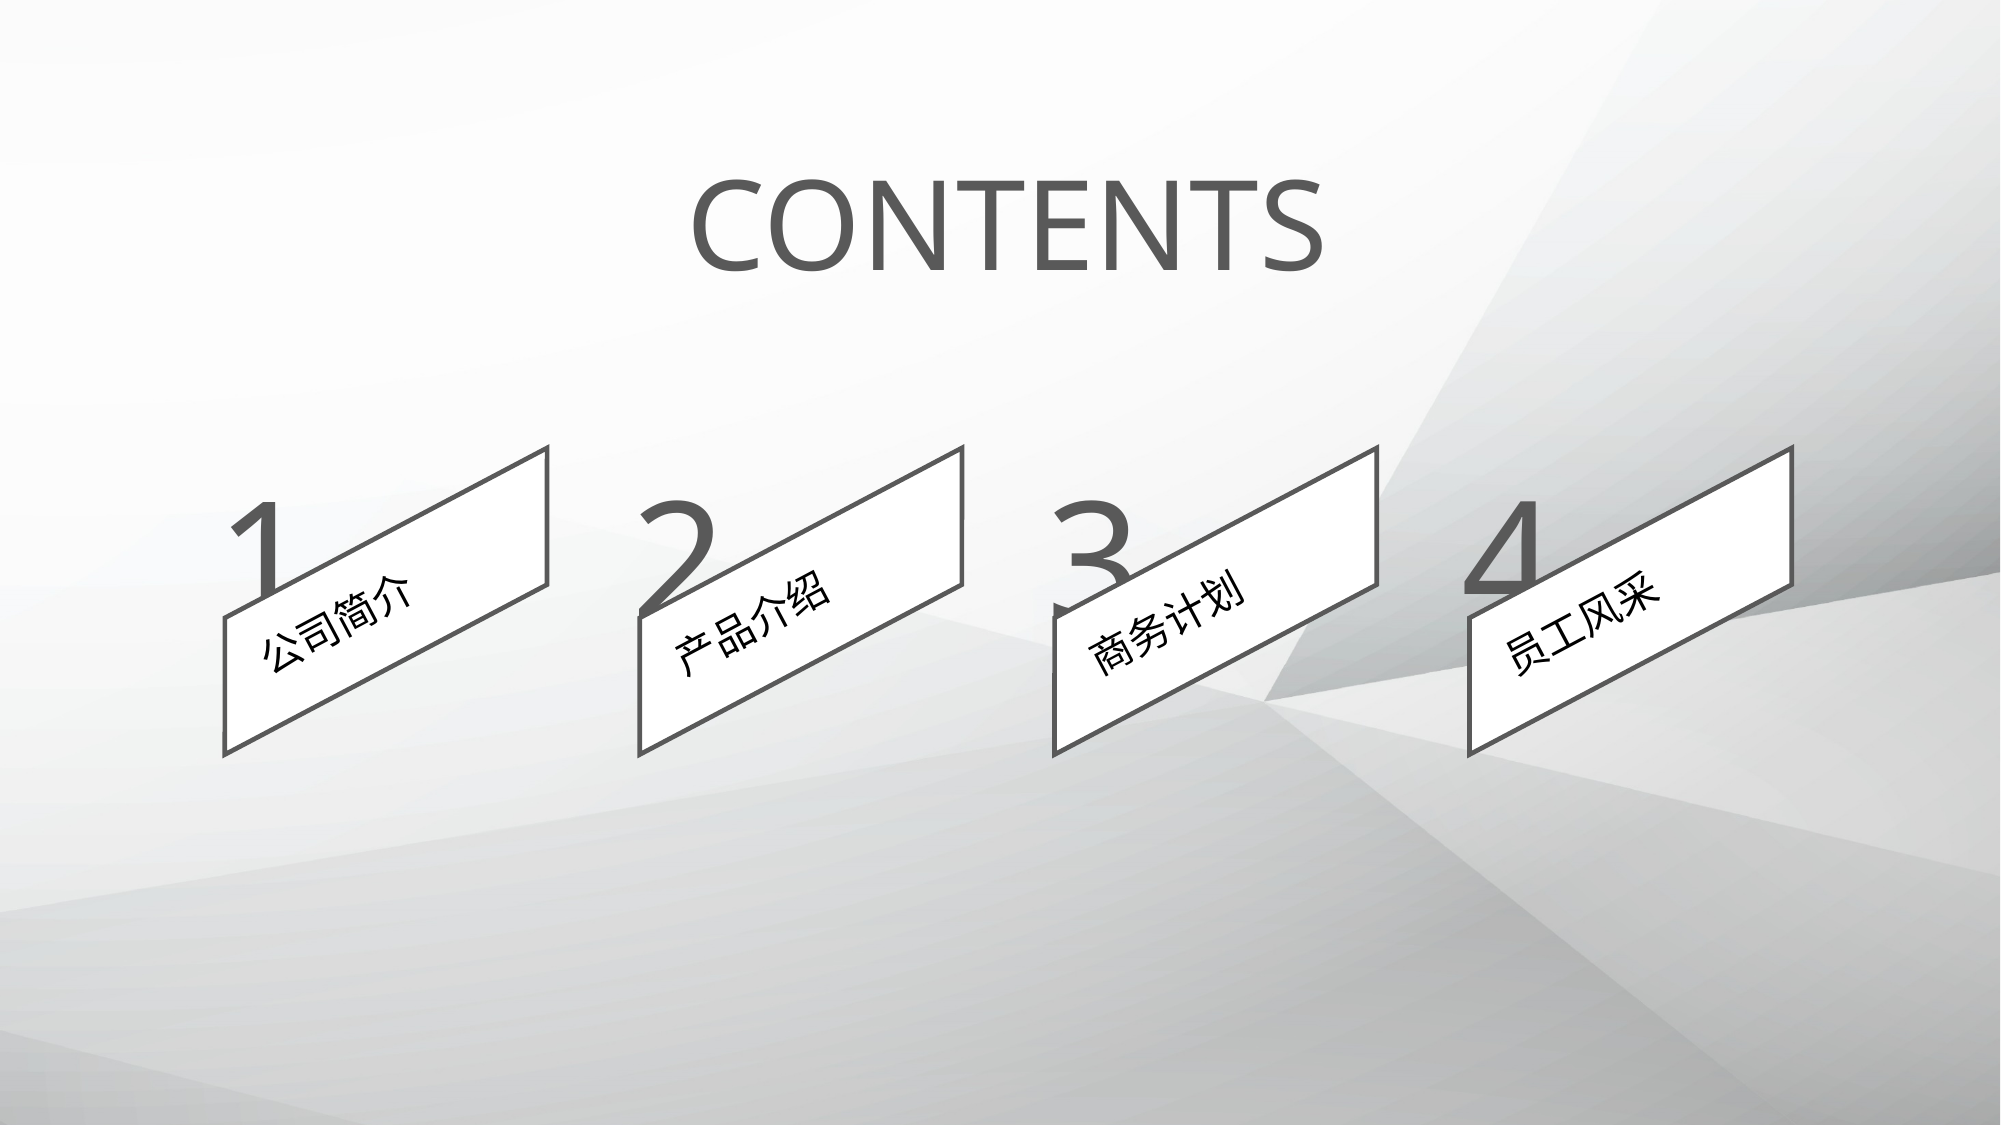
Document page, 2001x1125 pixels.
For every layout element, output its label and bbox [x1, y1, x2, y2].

picture [0, 0, 2001, 1125]
text_box [171, 138, 1845, 665]
